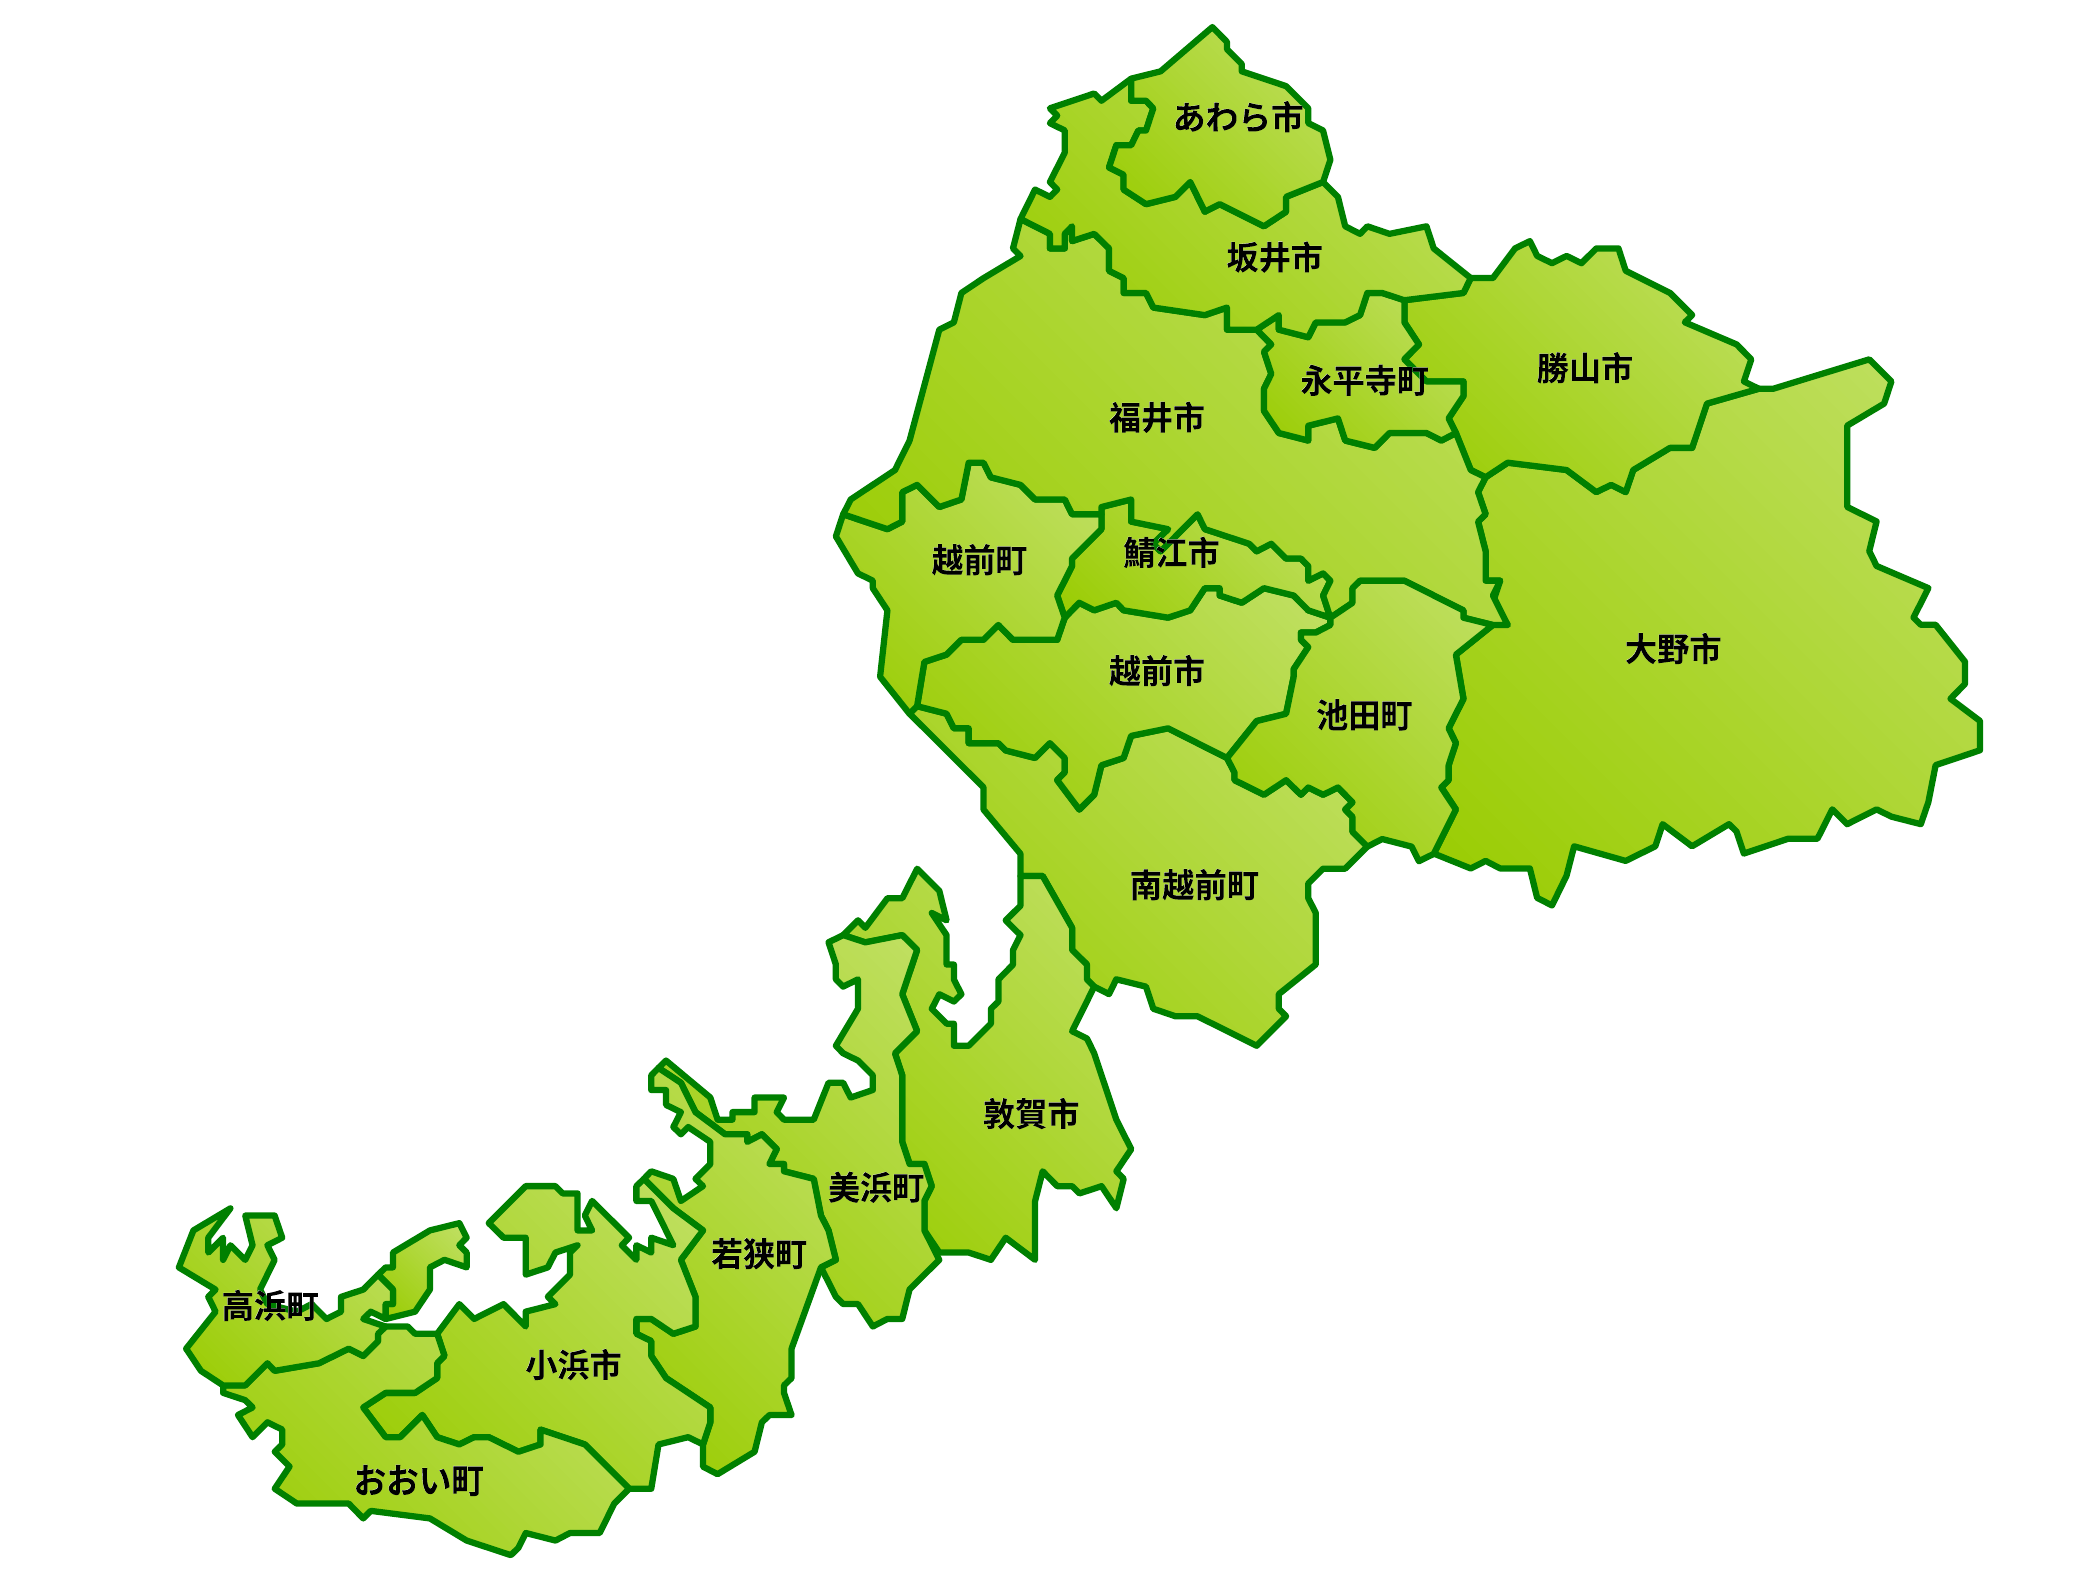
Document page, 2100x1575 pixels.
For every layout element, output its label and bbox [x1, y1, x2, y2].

text_box [828, 1171, 924, 1204]
text_box [525, 1348, 621, 1381]
text_box [355, 1464, 484, 1497]
text_box [1123, 536, 1219, 569]
text_box [1625, 632, 1721, 665]
text_box [931, 543, 1027, 576]
text_box [983, 1097, 1079, 1130]
text_box [1226, 240, 1323, 274]
text_box [1108, 400, 1205, 434]
text_box [1536, 351, 1633, 384]
text_box [1108, 654, 1205, 687]
text_box [1130, 868, 1259, 901]
text_box [1316, 698, 1412, 731]
text_box [1300, 363, 1429, 397]
text_box [711, 1237, 807, 1270]
text_box [222, 1289, 319, 1322]
text_box [178, 26, 1981, 1556]
text_box [1175, 100, 1303, 133]
